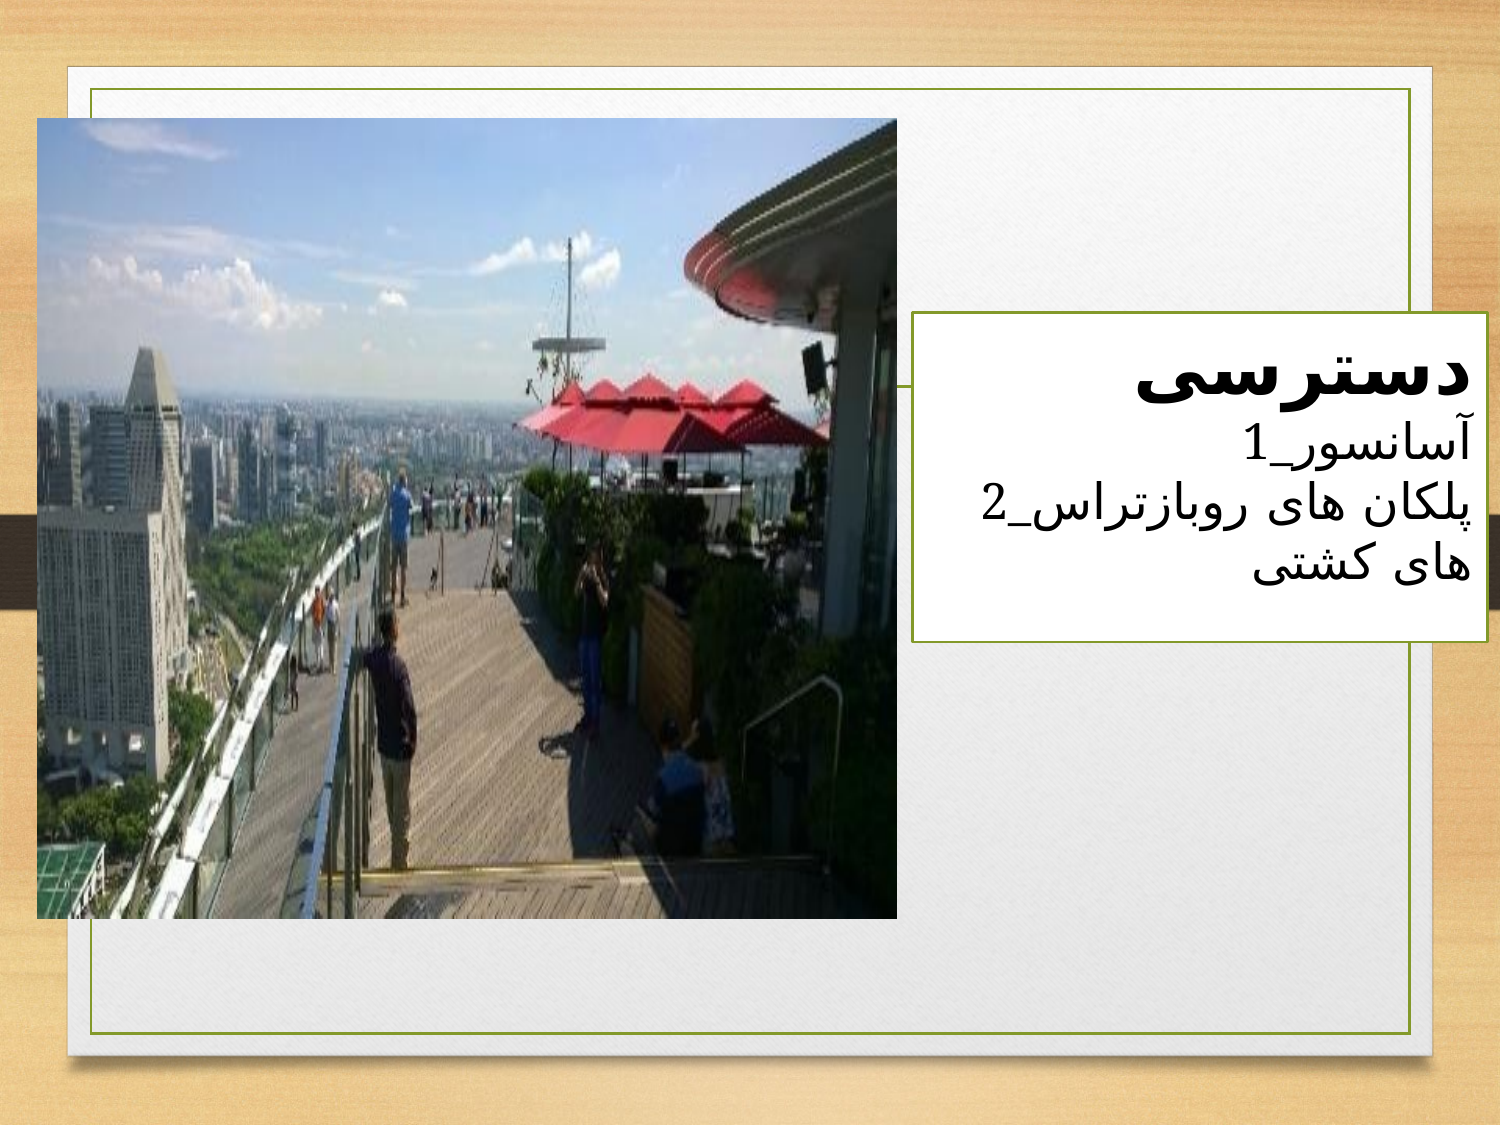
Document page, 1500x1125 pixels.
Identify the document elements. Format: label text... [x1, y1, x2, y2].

text_box دسترسی 1_آسانسور 2_پلکان های روبازتراس های کشتی [911, 311, 1489, 643]
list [37, 118, 898, 919]
picture [0, 0, 1500, 1125]
